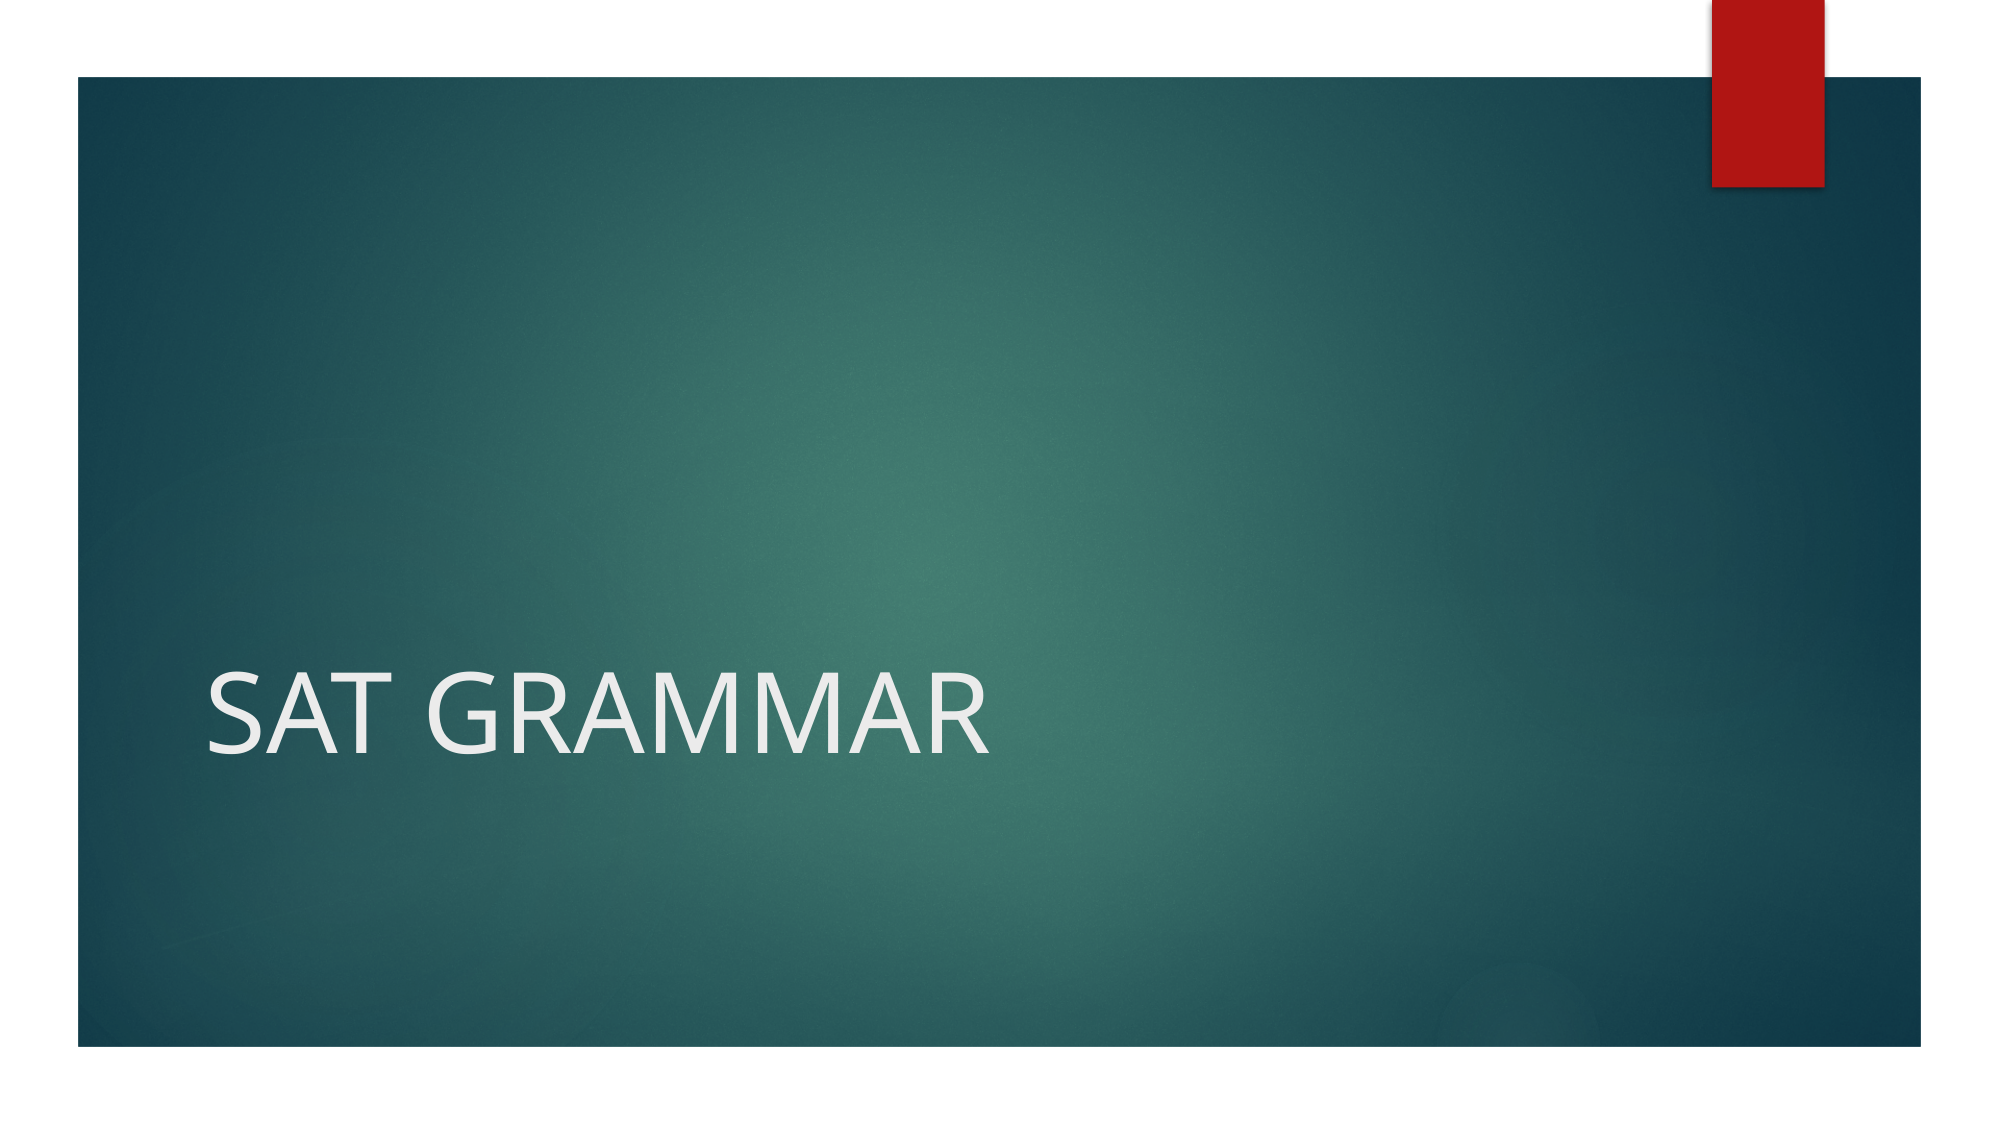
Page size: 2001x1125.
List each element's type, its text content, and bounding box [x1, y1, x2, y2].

title SAT GRAMMAR [189, 344, 1638, 784]
